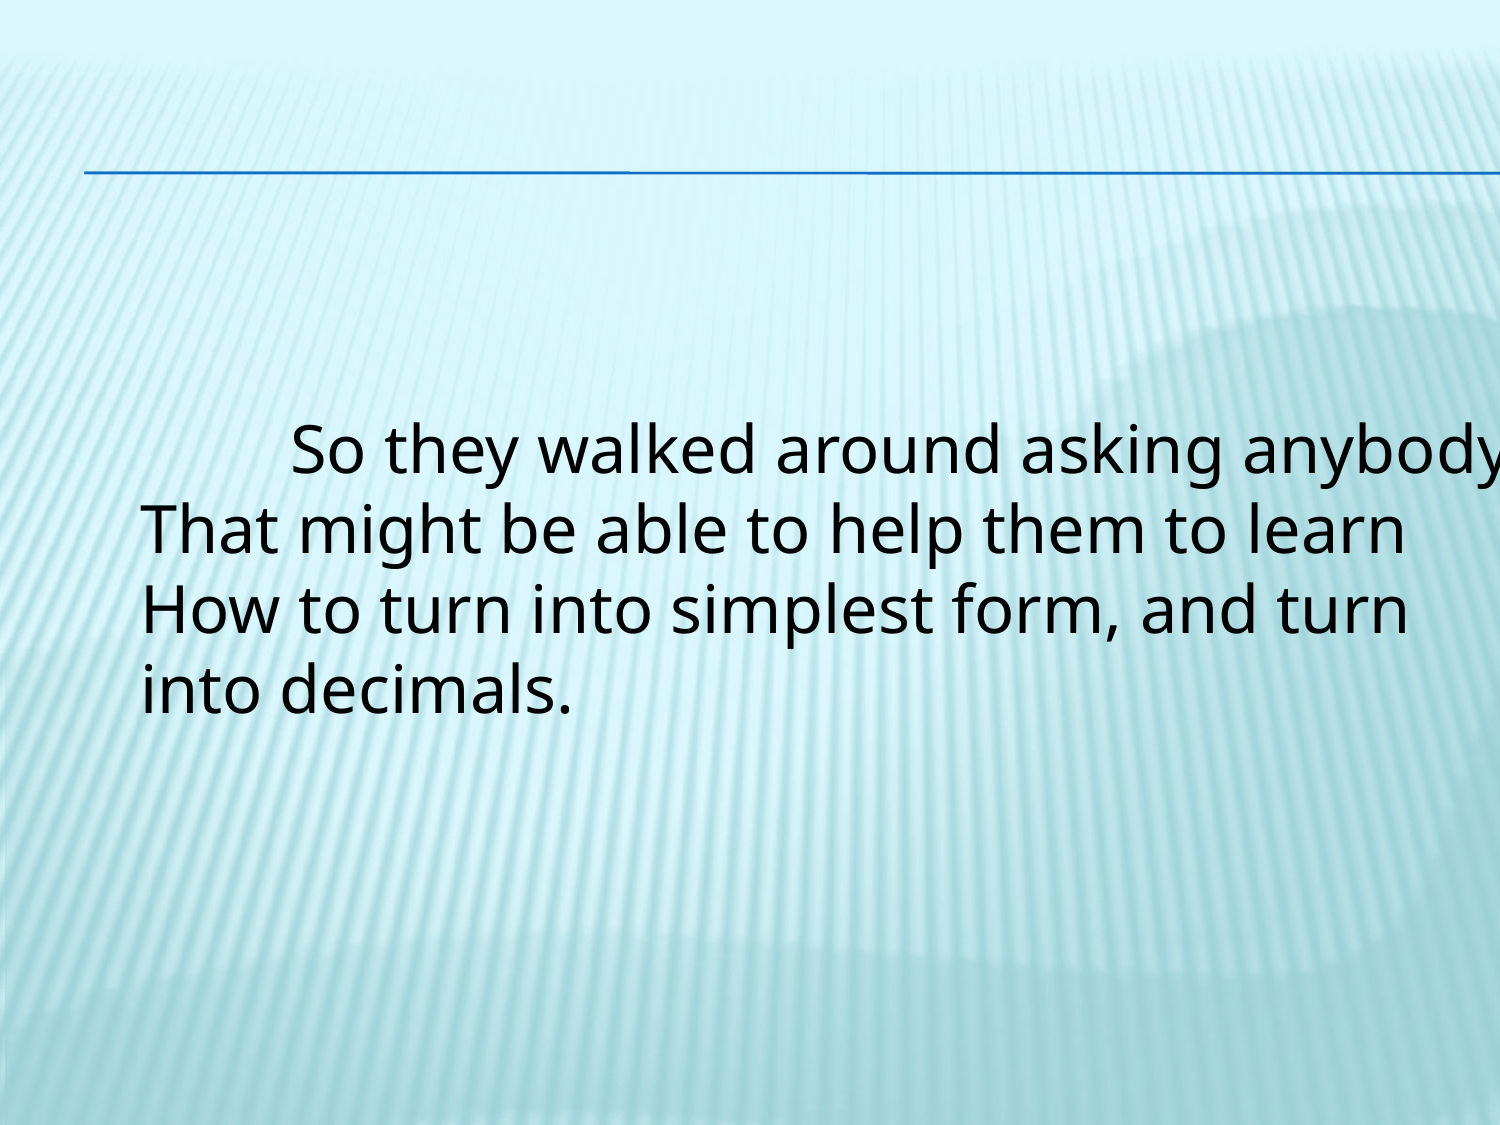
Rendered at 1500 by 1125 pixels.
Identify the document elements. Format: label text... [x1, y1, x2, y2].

text_box So they walked around asking anybody That might be able to help them to learn How to turn into simplest form, and turn into decimals. [125, 399, 1500, 735]
